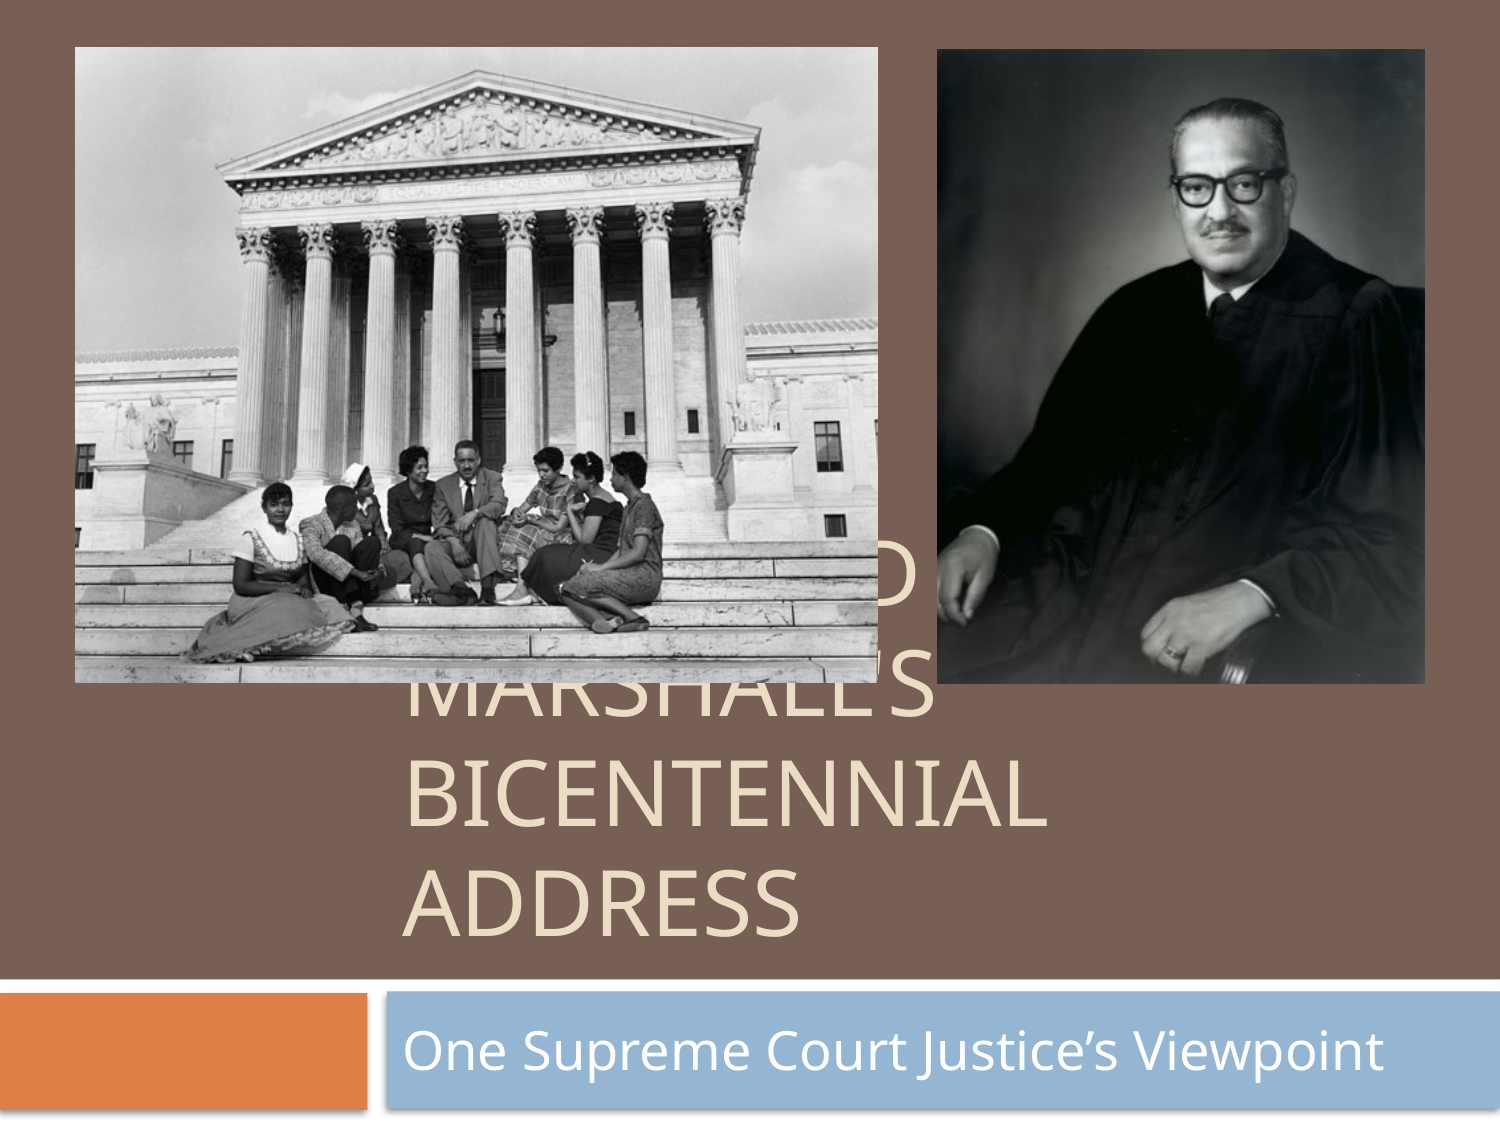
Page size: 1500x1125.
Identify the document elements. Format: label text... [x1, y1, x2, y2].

subtitle One Supreme Court Justice’s Viewpoint [387, 992, 1488, 1105]
picture [937, 49, 1426, 684]
picture [74, 47, 878, 684]
title Thurgood Marshall's bicentennial address [387, 662, 1450, 963]
